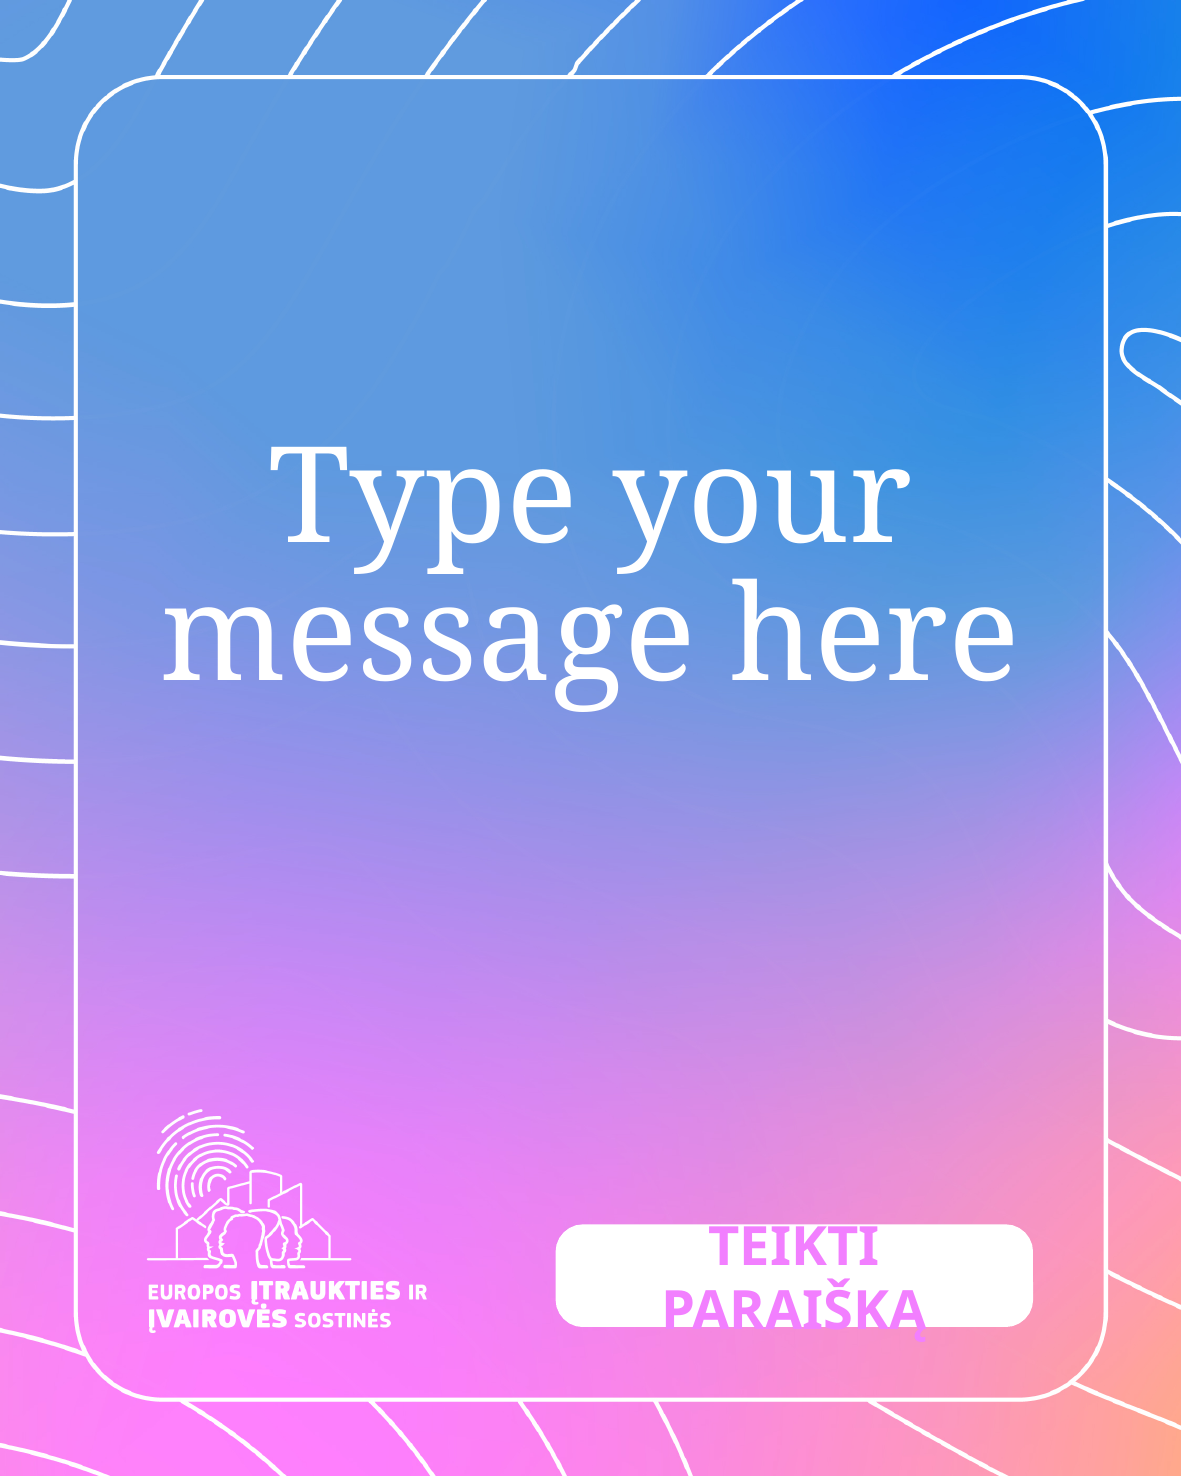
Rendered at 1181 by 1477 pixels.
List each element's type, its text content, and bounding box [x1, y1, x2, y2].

text_box TEIKTI PARAIŠKĄ [569, 1238, 1019, 1313]
picture [0, 0, 1181, 1476]
title Type your message here [88, 161, 1093, 977]
